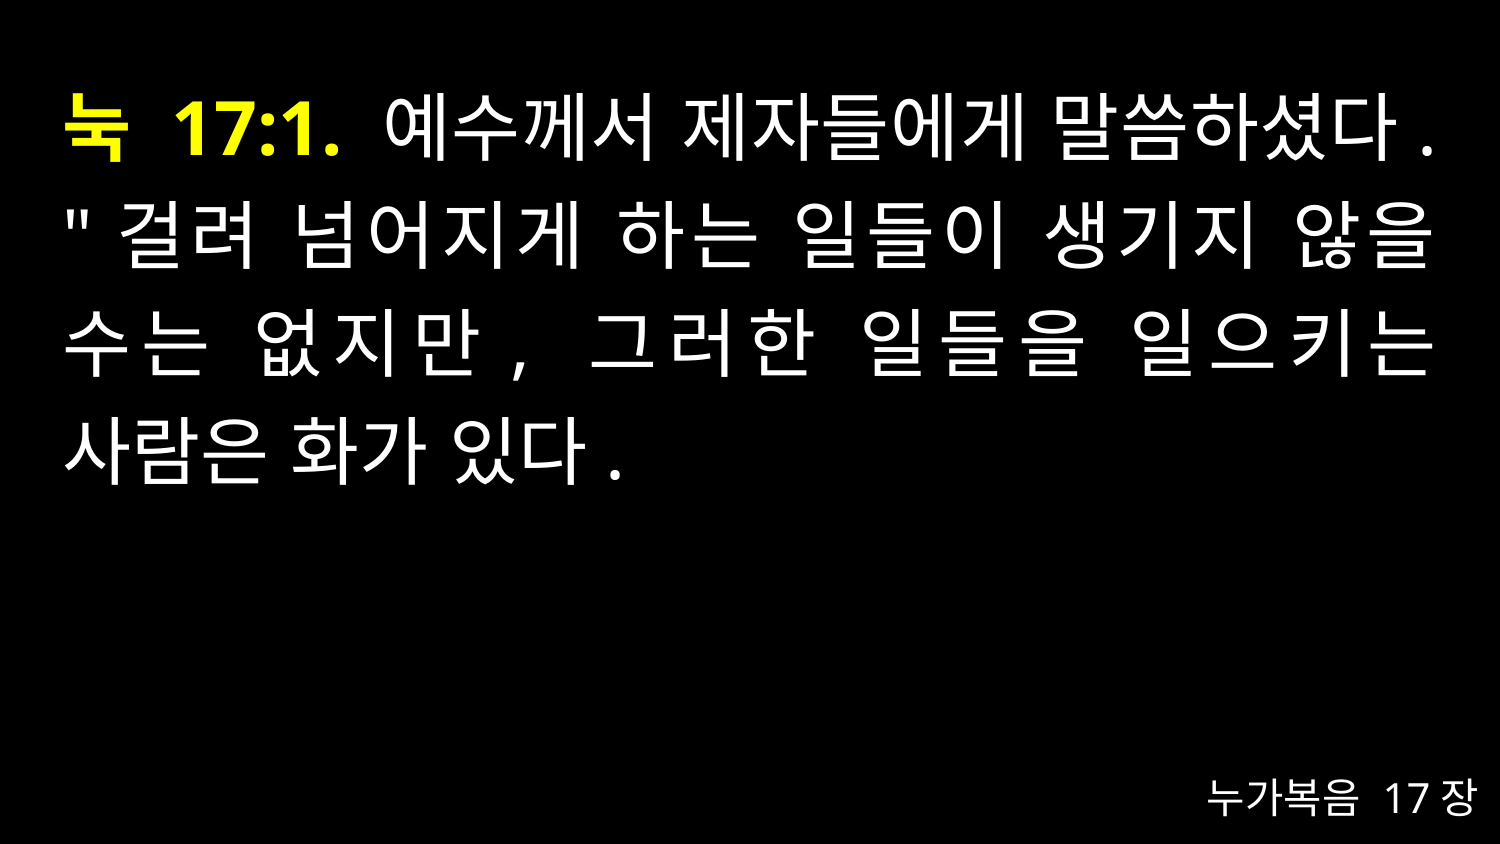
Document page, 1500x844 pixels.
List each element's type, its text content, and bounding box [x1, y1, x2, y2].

title 눅 17:1. 예수께서 제자들에게 말씀하셨다. "걸려 넘어지게 하는 일들이 생기지 않을 수는 없지만, 그러한 일들을 일으키는 사람은 화가 있다. [0, 0, 1500, 844]
subtitle 누가복음 17장 [916, 770, 1500, 844]
